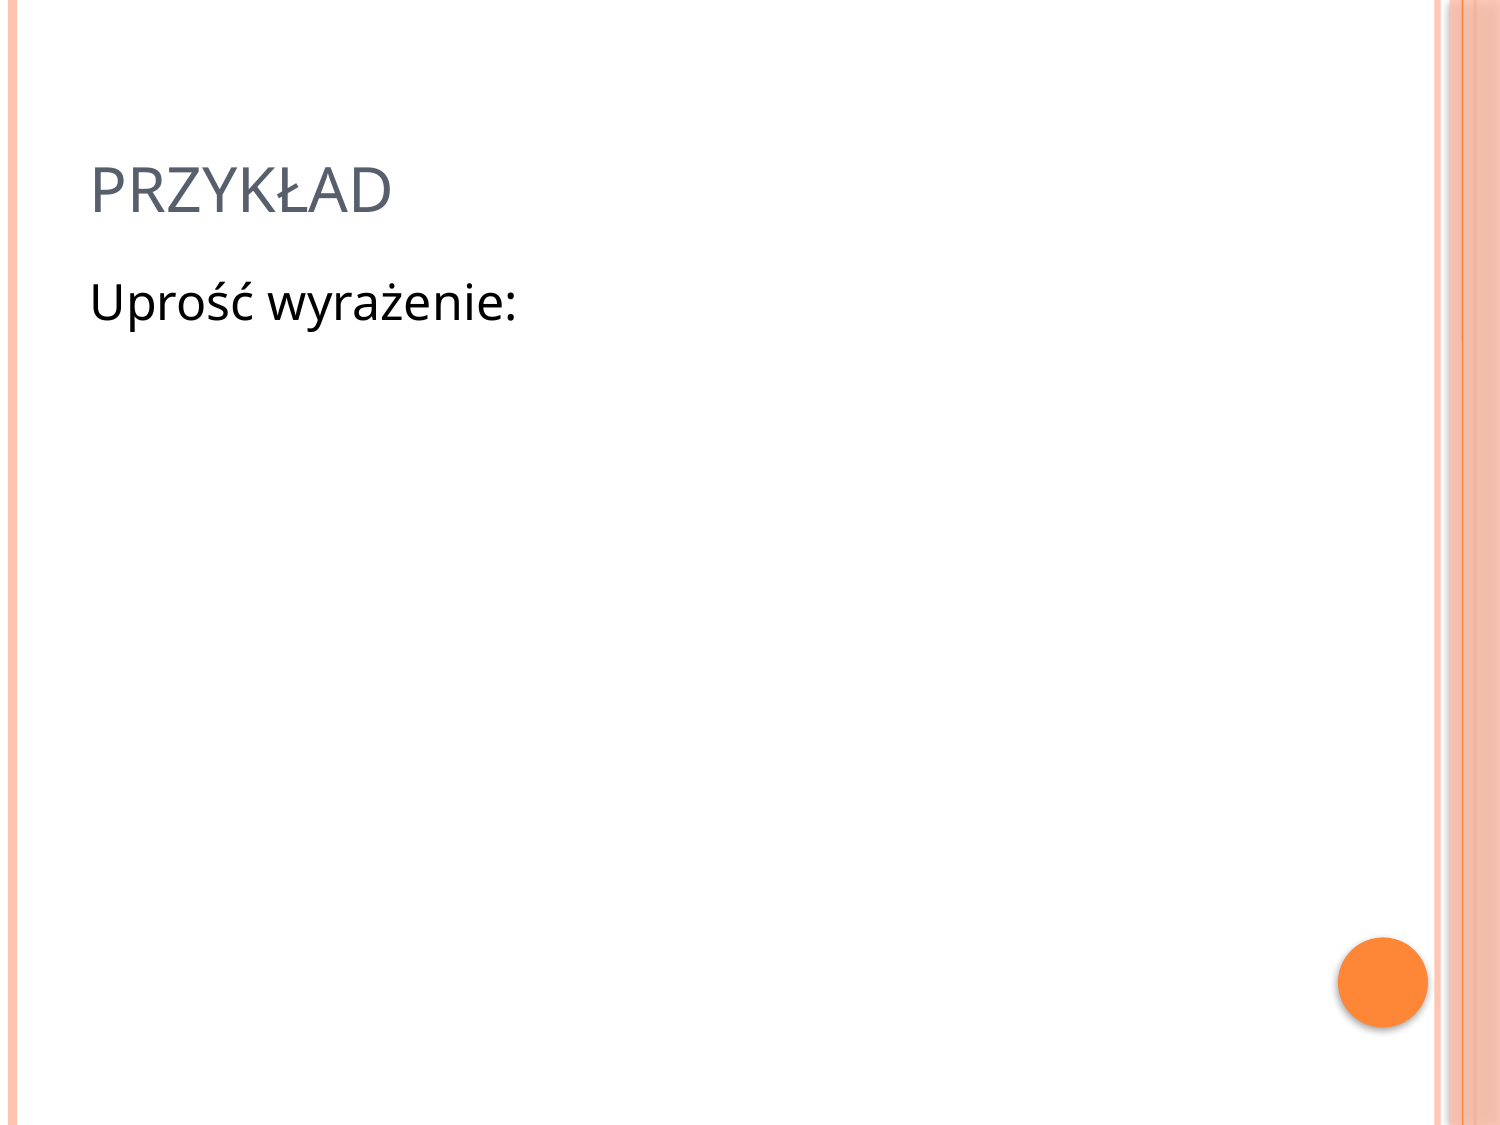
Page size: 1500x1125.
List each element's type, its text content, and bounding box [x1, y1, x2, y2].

title Przykład [75, 45, 1300, 233]
